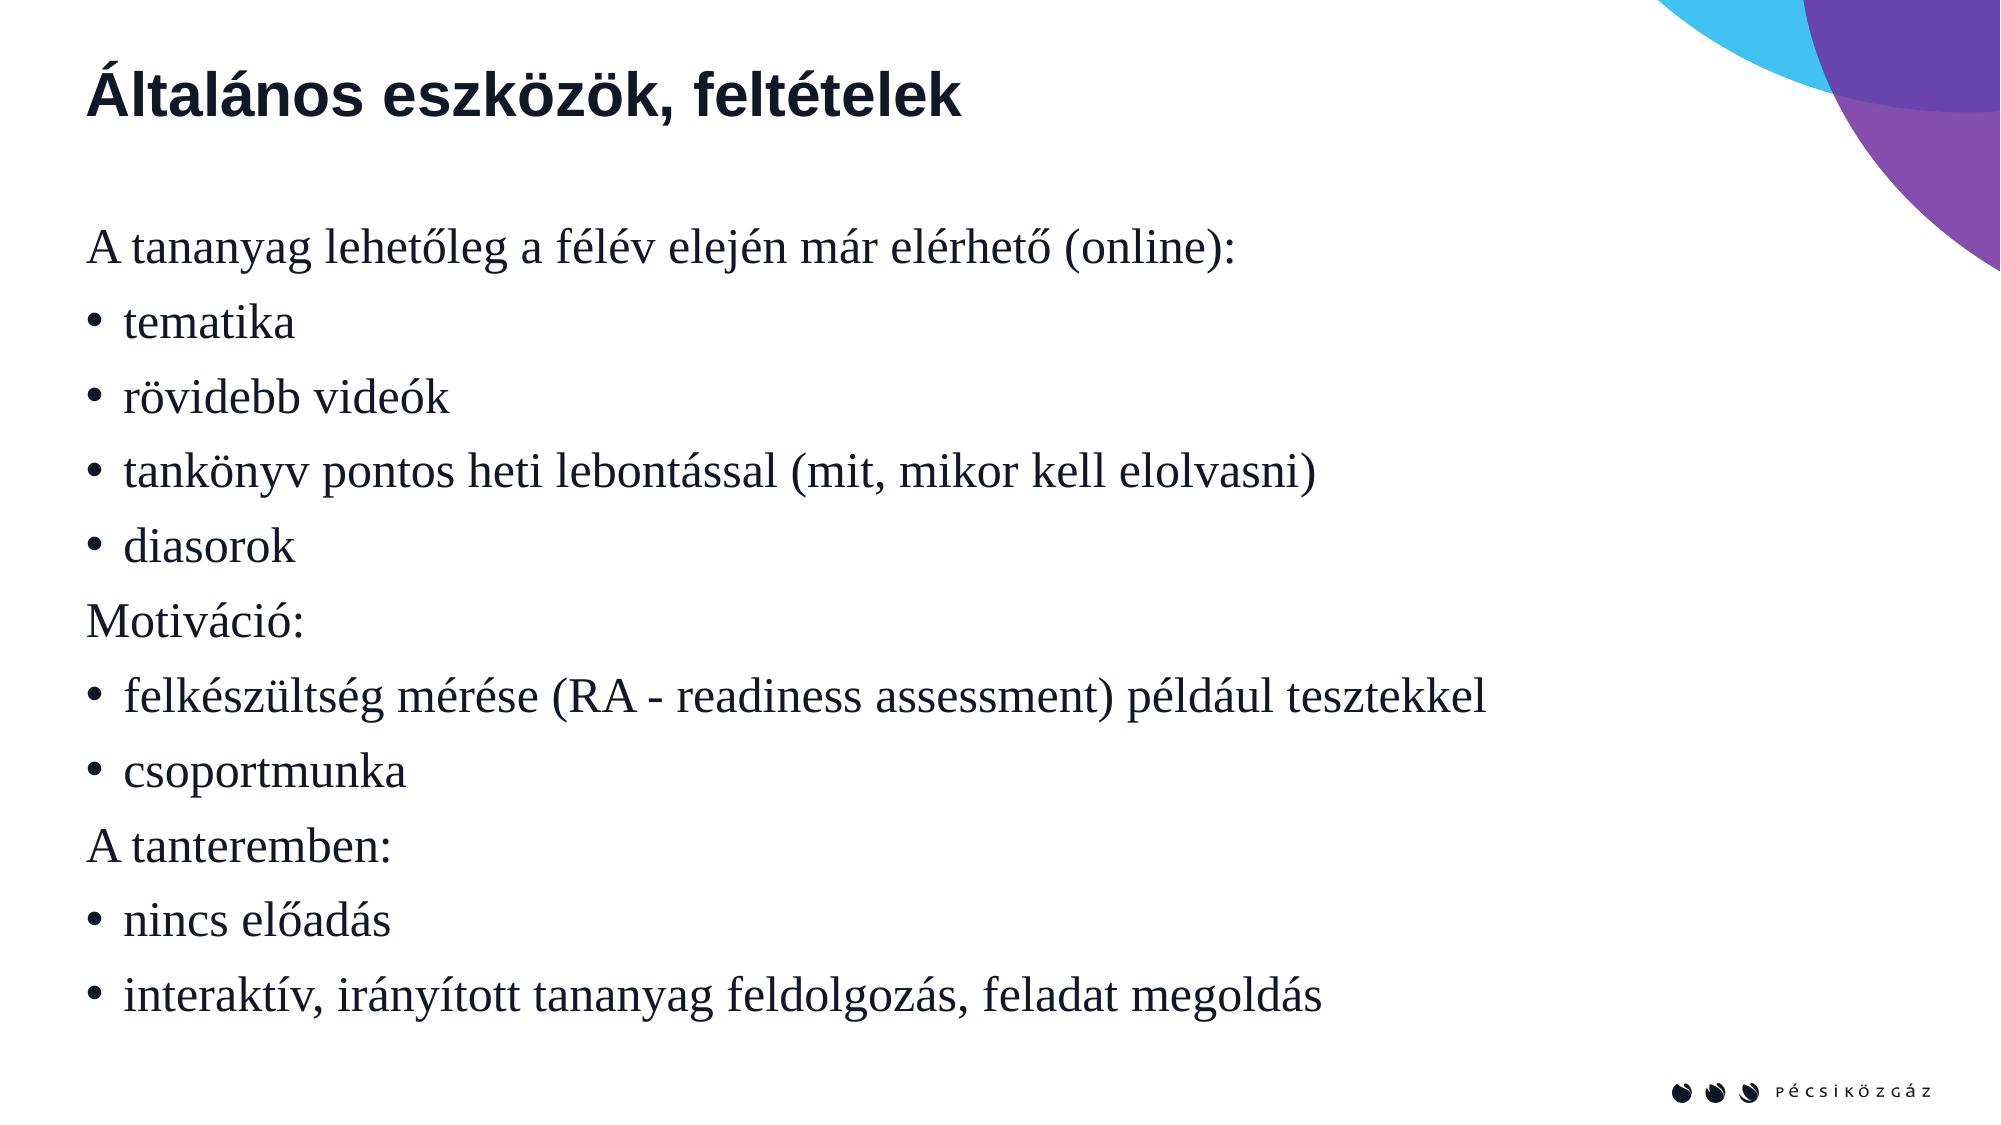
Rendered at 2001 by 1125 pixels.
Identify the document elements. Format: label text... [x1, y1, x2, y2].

list A tananyag lehetőleg a félév elején már elérhető (online): tematika rövidebb videók tankönyv pontos heti lebontással (mit, mikor kell elolvasni) diasorok Motiváció: felkészültség mérése (RA - readiness assessment) például tesztekkel csoportmunka A tanteremben: nincs előadás interaktív, irányított tananyag feldolgozás, feladat megoldás [70, 212, 1930, 1023]
title Általános eszközök, feltételek [70, 54, 1863, 138]
picture [1672, 1083, 1930, 1103]
